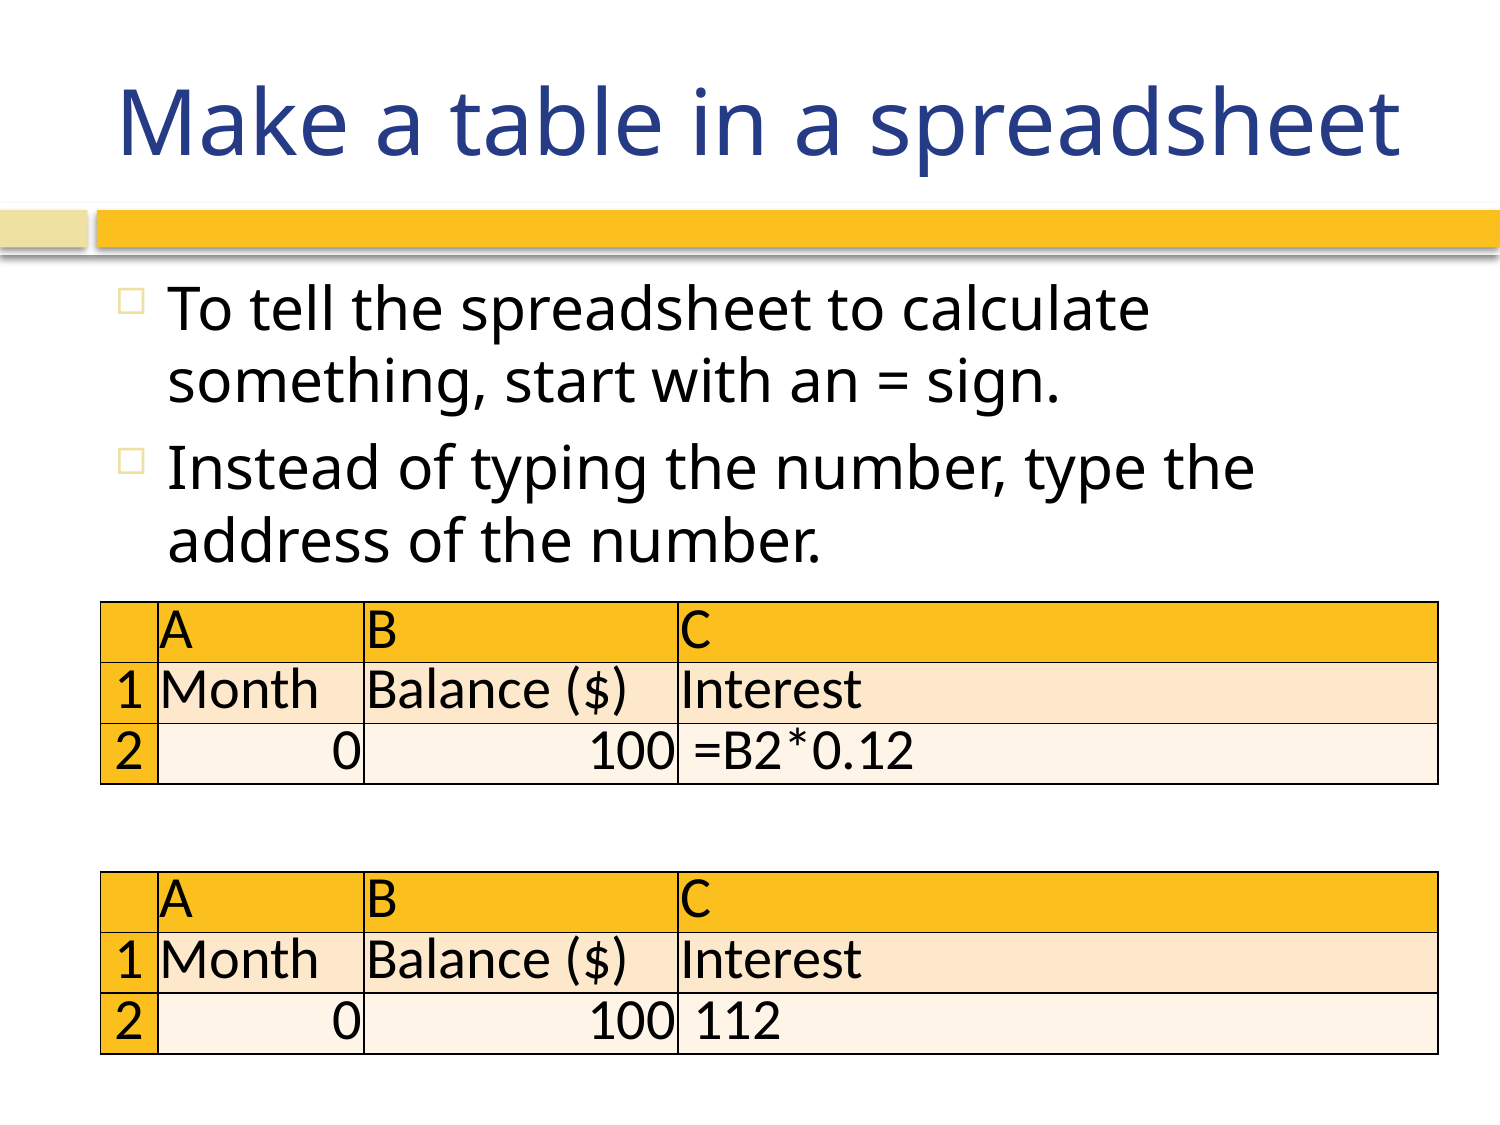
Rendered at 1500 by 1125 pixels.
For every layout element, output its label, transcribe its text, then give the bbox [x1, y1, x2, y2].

table_header [101, 603, 157, 662]
table_cell 100 [365, 724, 677, 783]
table_header A [159, 603, 363, 662]
table_cell 1 [101, 933, 157, 992]
table_cell Interest [679, 933, 1437, 992]
table_header C [679, 873, 1437, 932]
table_header B [365, 873, 677, 932]
table_cell 0 [159, 994, 363, 1053]
table_cell Month [159, 663, 363, 723]
table_header [101, 873, 157, 932]
table_header C [679, 603, 1437, 662]
table_cell 100 [365, 994, 677, 1053]
table_cell 1 [101, 663, 157, 723]
table_cell =B2*0.12 [679, 724, 1437, 783]
table_cell 112 [679, 994, 1437, 1053]
table_header A [159, 873, 363, 932]
title Make a table in a spreadsheet [100, 37, 1438, 200]
table_cell Balance ($) [365, 663, 677, 723]
table_header B [365, 603, 677, 662]
table_cell Month [159, 933, 363, 992]
table_cell 0 [159, 724, 363, 783]
table_cell Interest [679, 663, 1437, 723]
table_cell 2 [101, 724, 157, 783]
table_cell 2 [101, 994, 157, 1053]
table_cell Balance ($) [365, 933, 677, 992]
list To tell the spreadsheet to calculate something, start with an = sign. Instead of typing the number, type the address of the number. [100, 262, 1438, 601]
